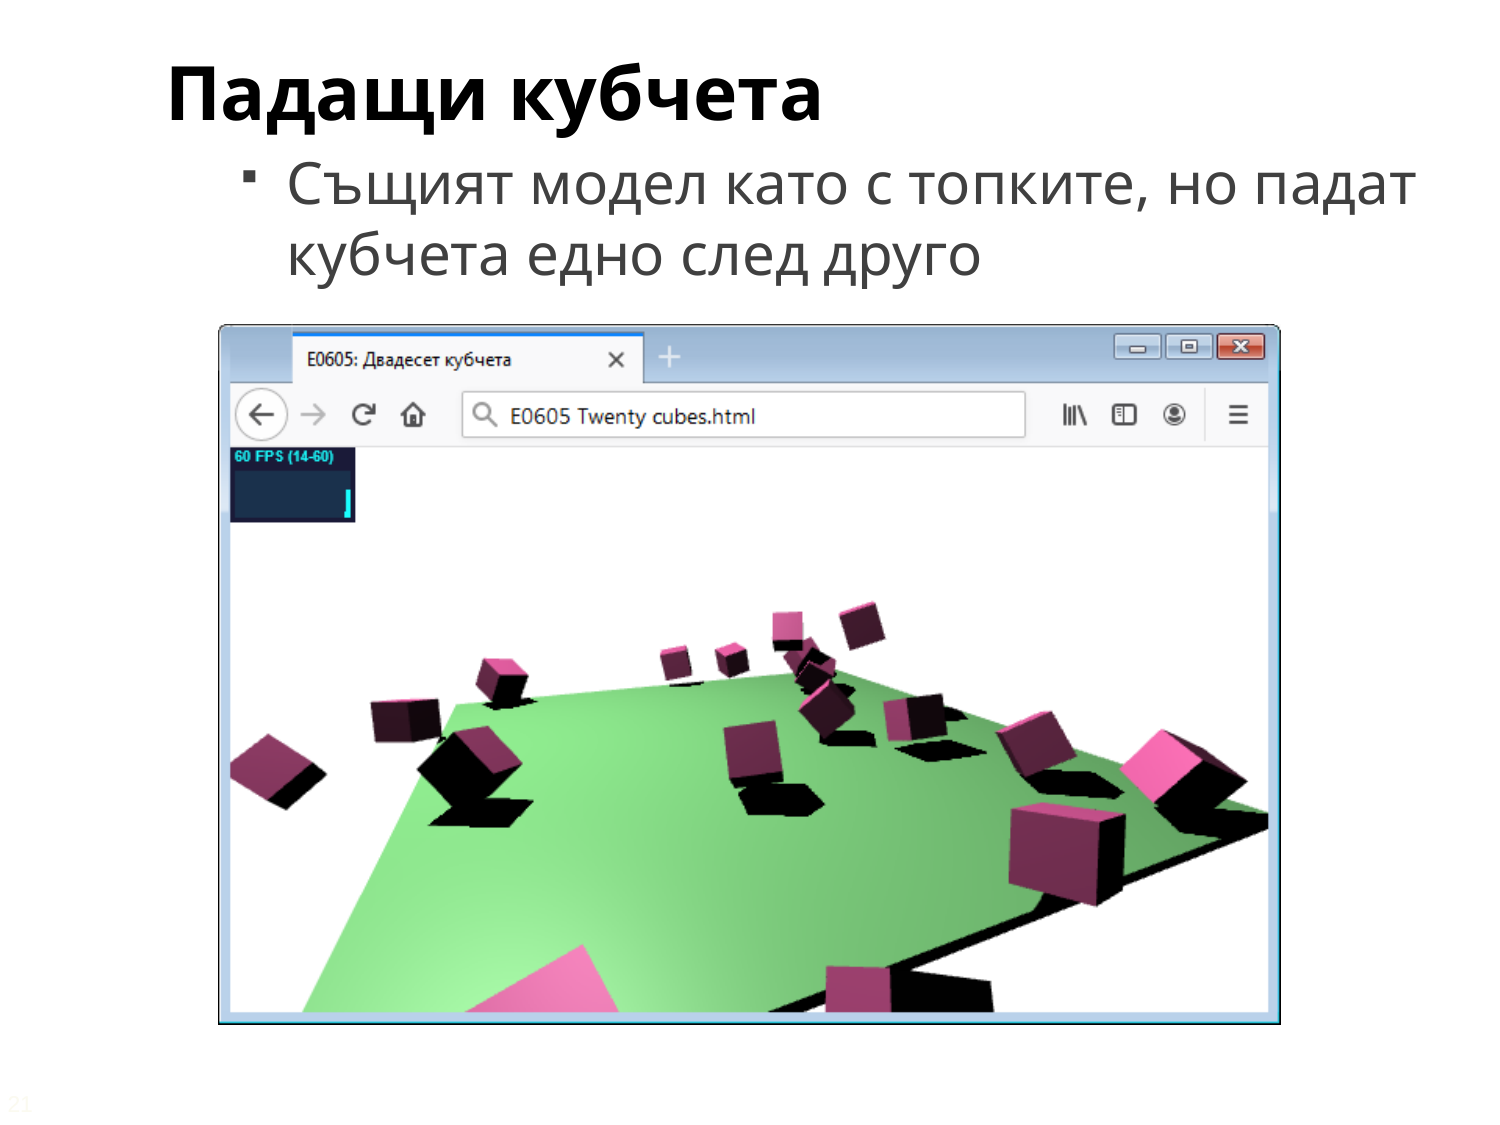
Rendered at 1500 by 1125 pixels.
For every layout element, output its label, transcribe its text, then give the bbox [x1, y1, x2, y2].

list Падащи кубчета Същият модел като с топките, но падат кубчета едно след друго [150, 37, 1488, 1113]
picture [218, 324, 1282, 1026]
